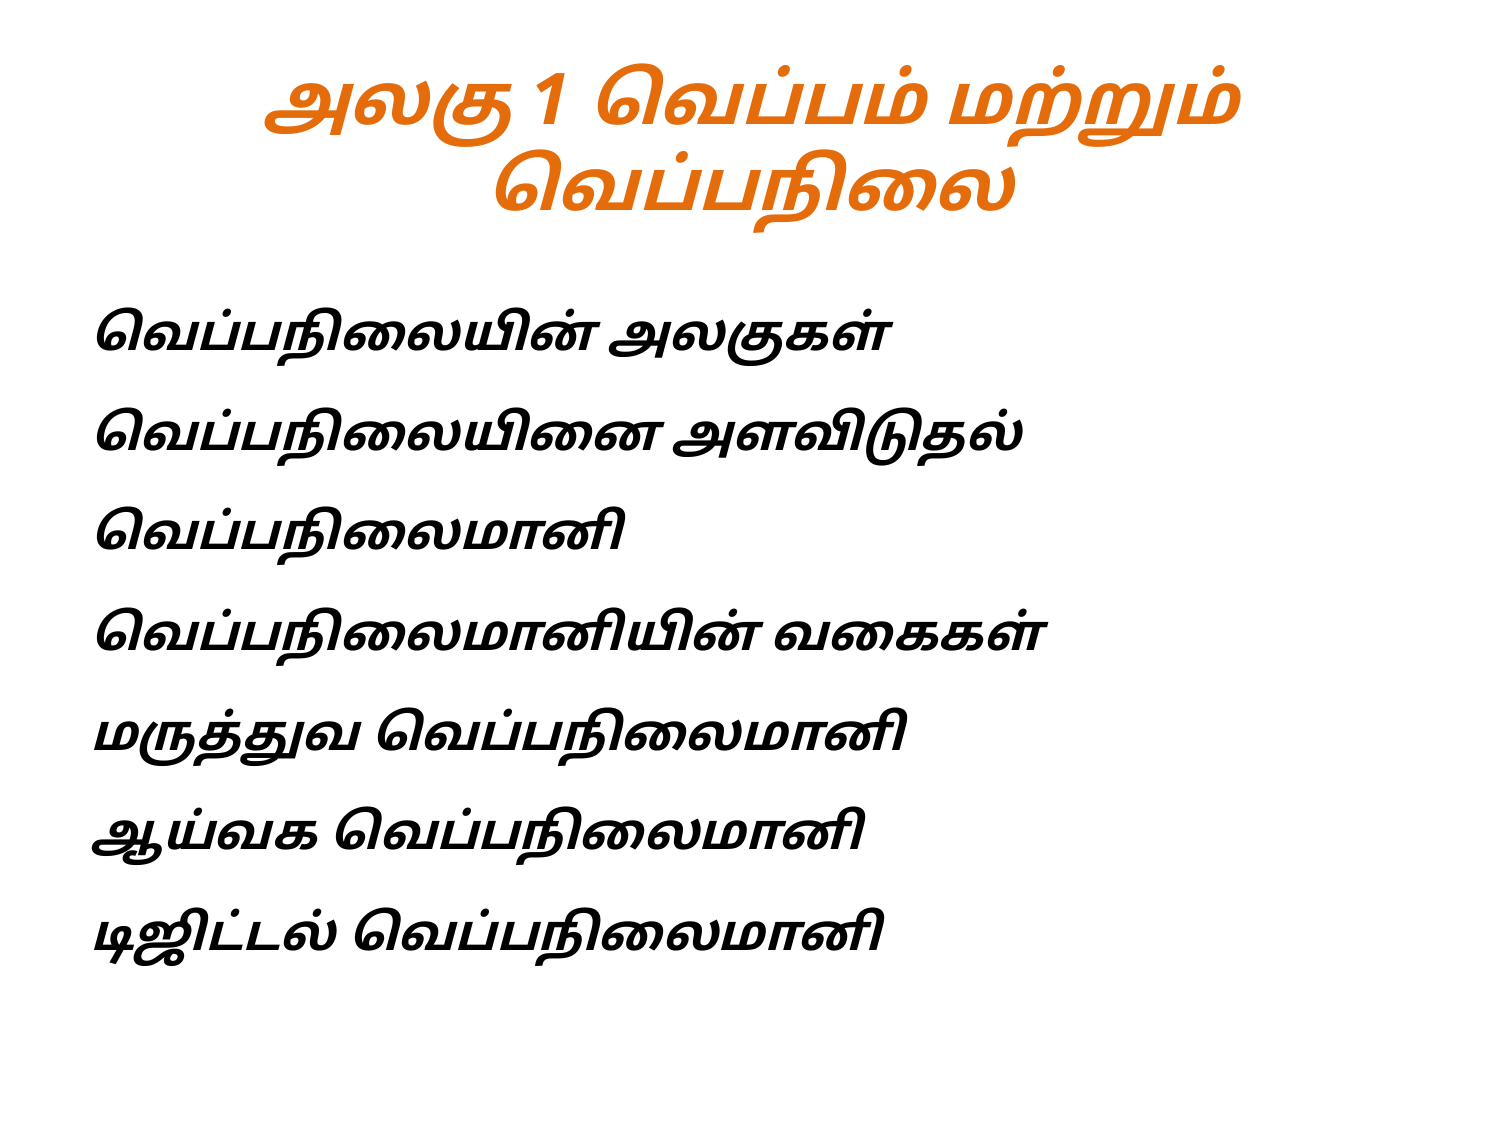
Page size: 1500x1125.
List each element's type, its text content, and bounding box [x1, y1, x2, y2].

title அலகு 1 வெப்பம் மற்றும் வெப்பநிலை [75, 45, 1425, 233]
list வெப்பநிலையின் அலகுகள் வெப்பநிலையினை அளவிடுதல் வெப்பநிலைமானி வெப்பநிலைமானியின் வகைகள் மருத்துவ வெப்பநிலைமானி ஆய்வக வெப்பநிலைமானி டிஜிட்டல் வெப்பநிலைமானி [75, 262, 1425, 1005]
